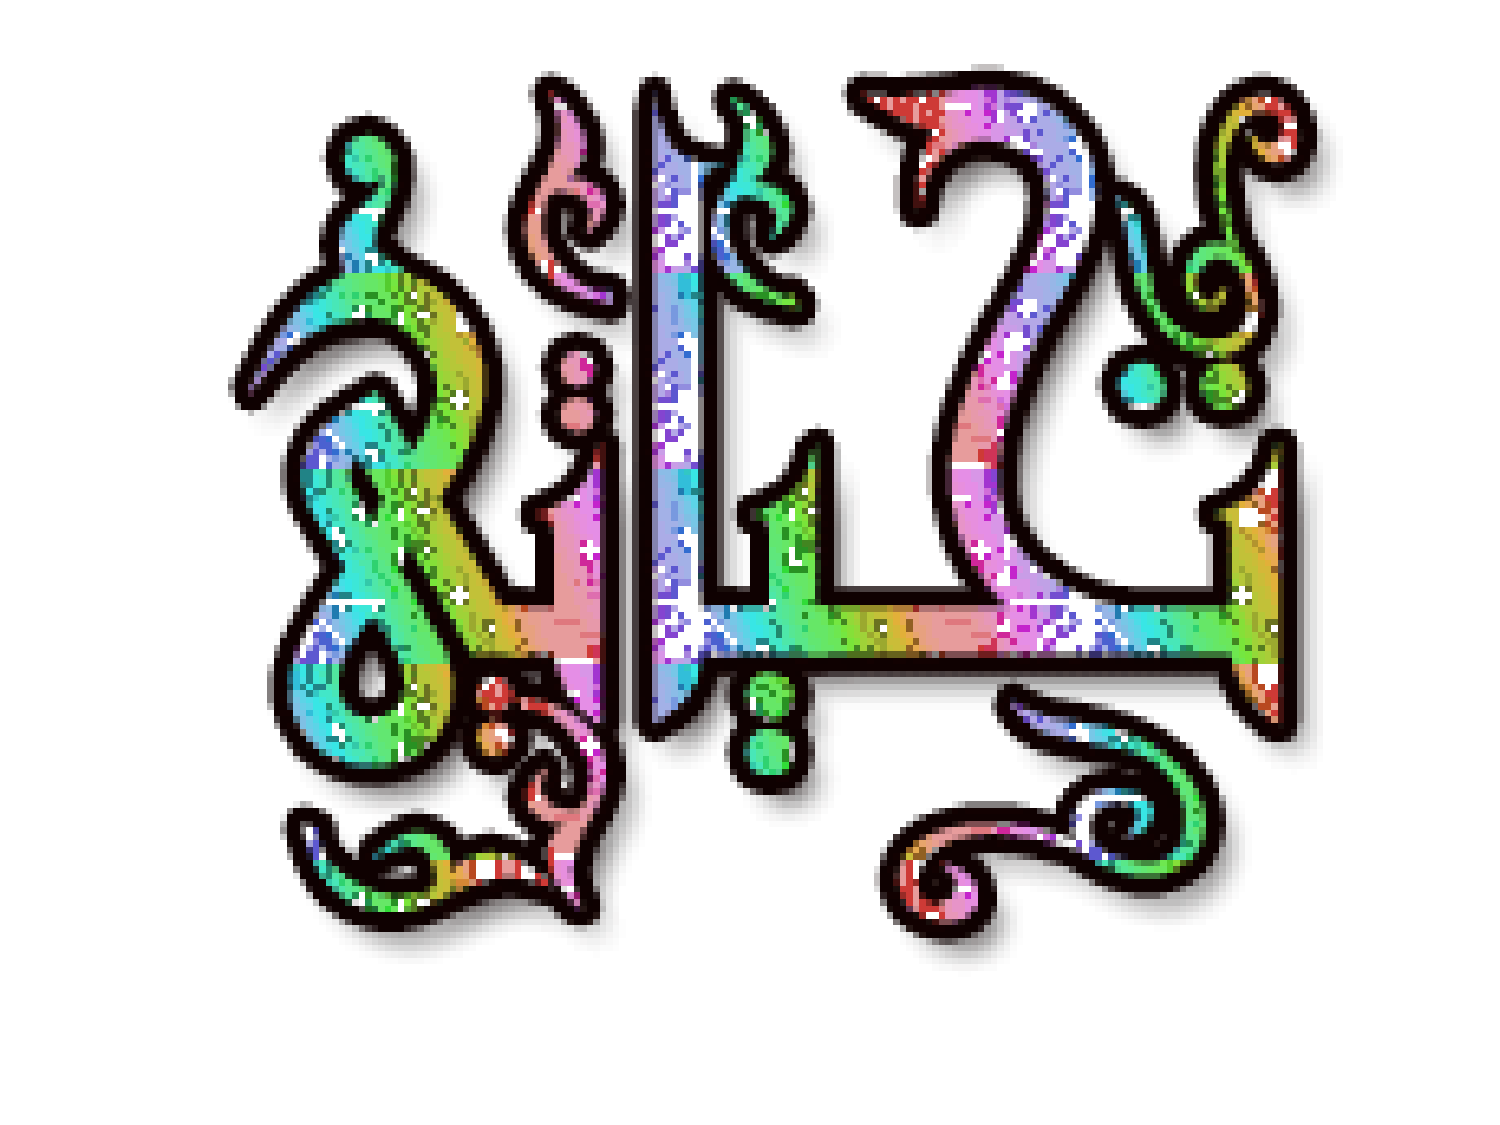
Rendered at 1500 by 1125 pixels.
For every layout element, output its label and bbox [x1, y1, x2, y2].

picture [182, 31, 1377, 1043]
